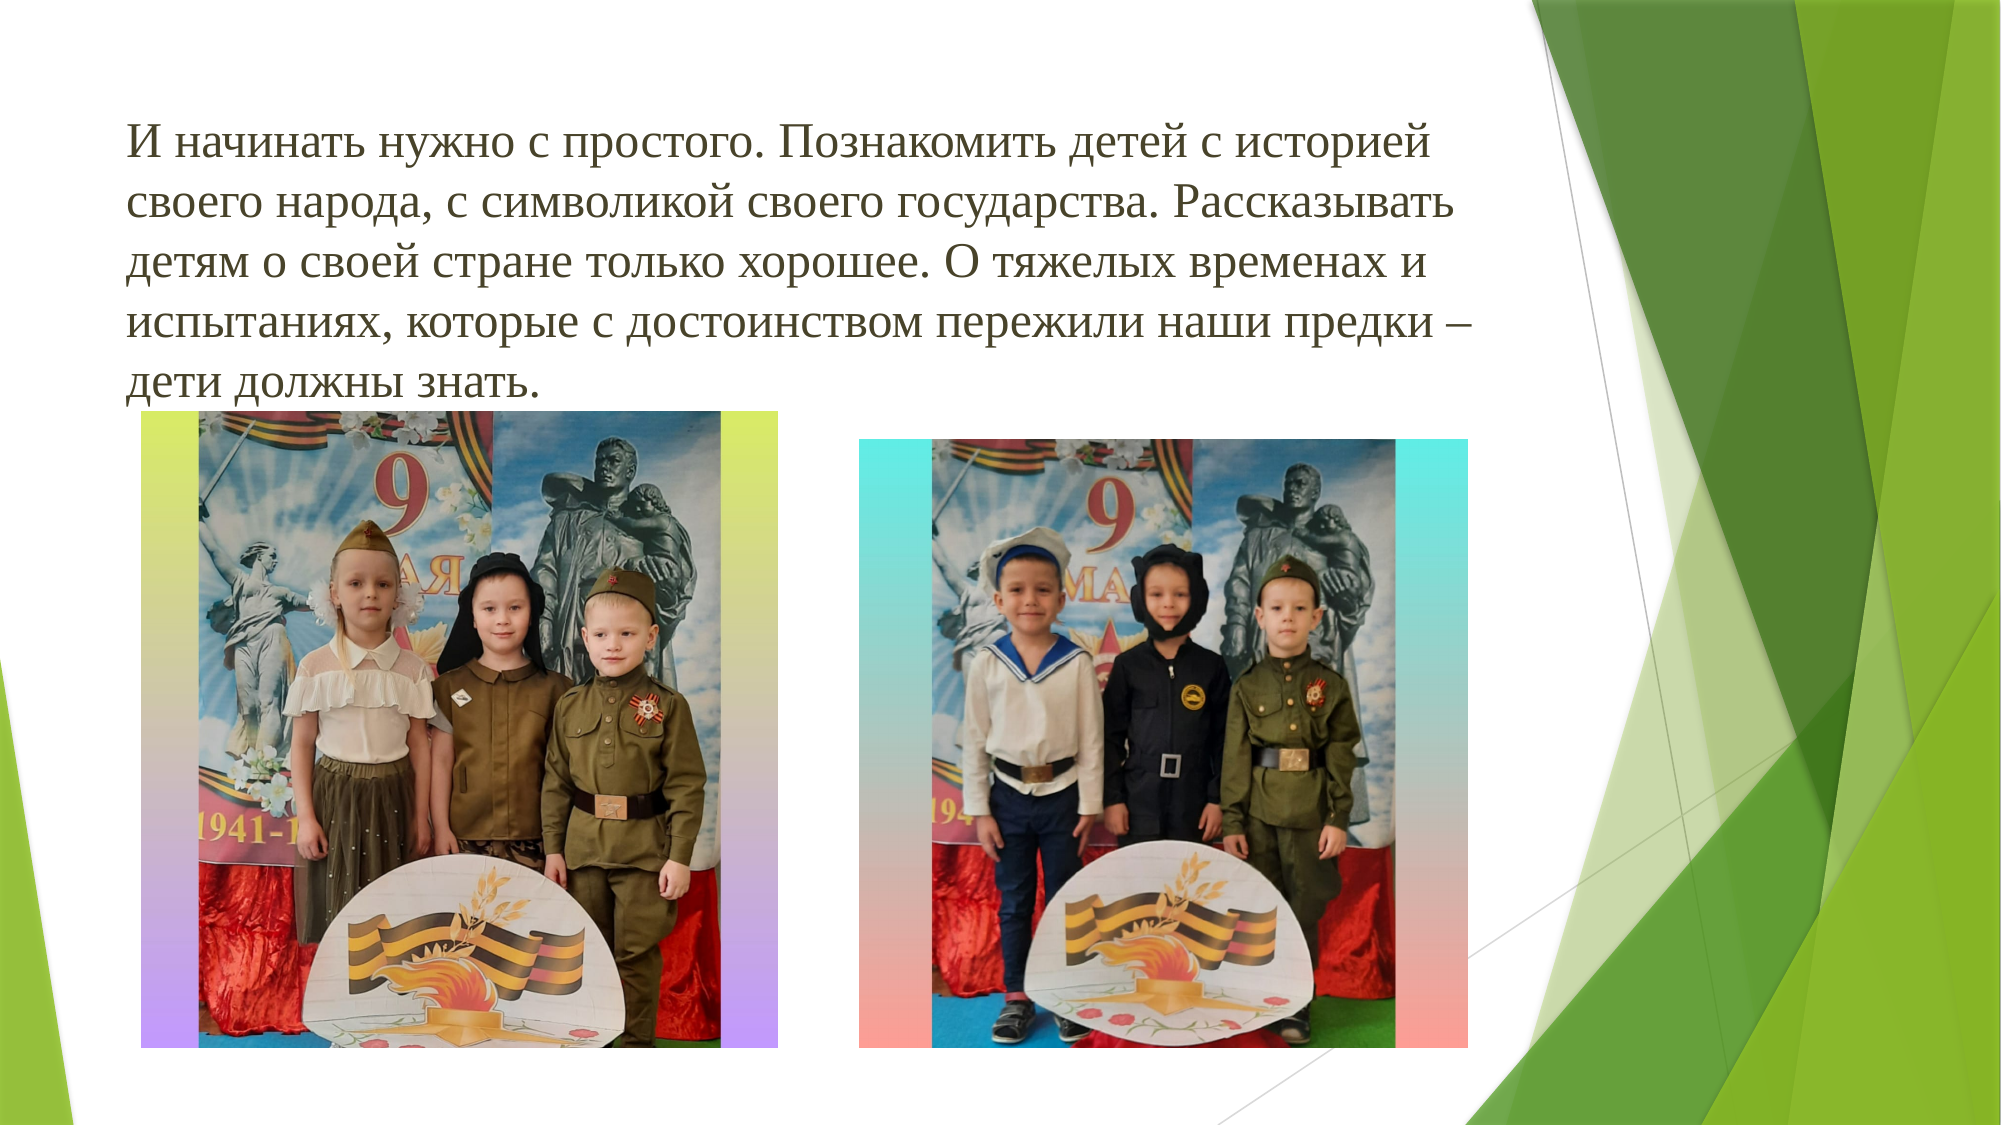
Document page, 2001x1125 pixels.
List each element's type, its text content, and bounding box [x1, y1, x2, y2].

title И начинать нужно с простого. Познакомить детей с историей своего народа, с символикой своего государства. Рассказывать детям о своей стране только хорошее. О тяжелых временах и испытаниях, которые с достоинством пережили наши предки – дети должны знать. [111, 99, 1522, 563]
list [140, 410, 779, 1049]
picture [858, 439, 1468, 1049]
